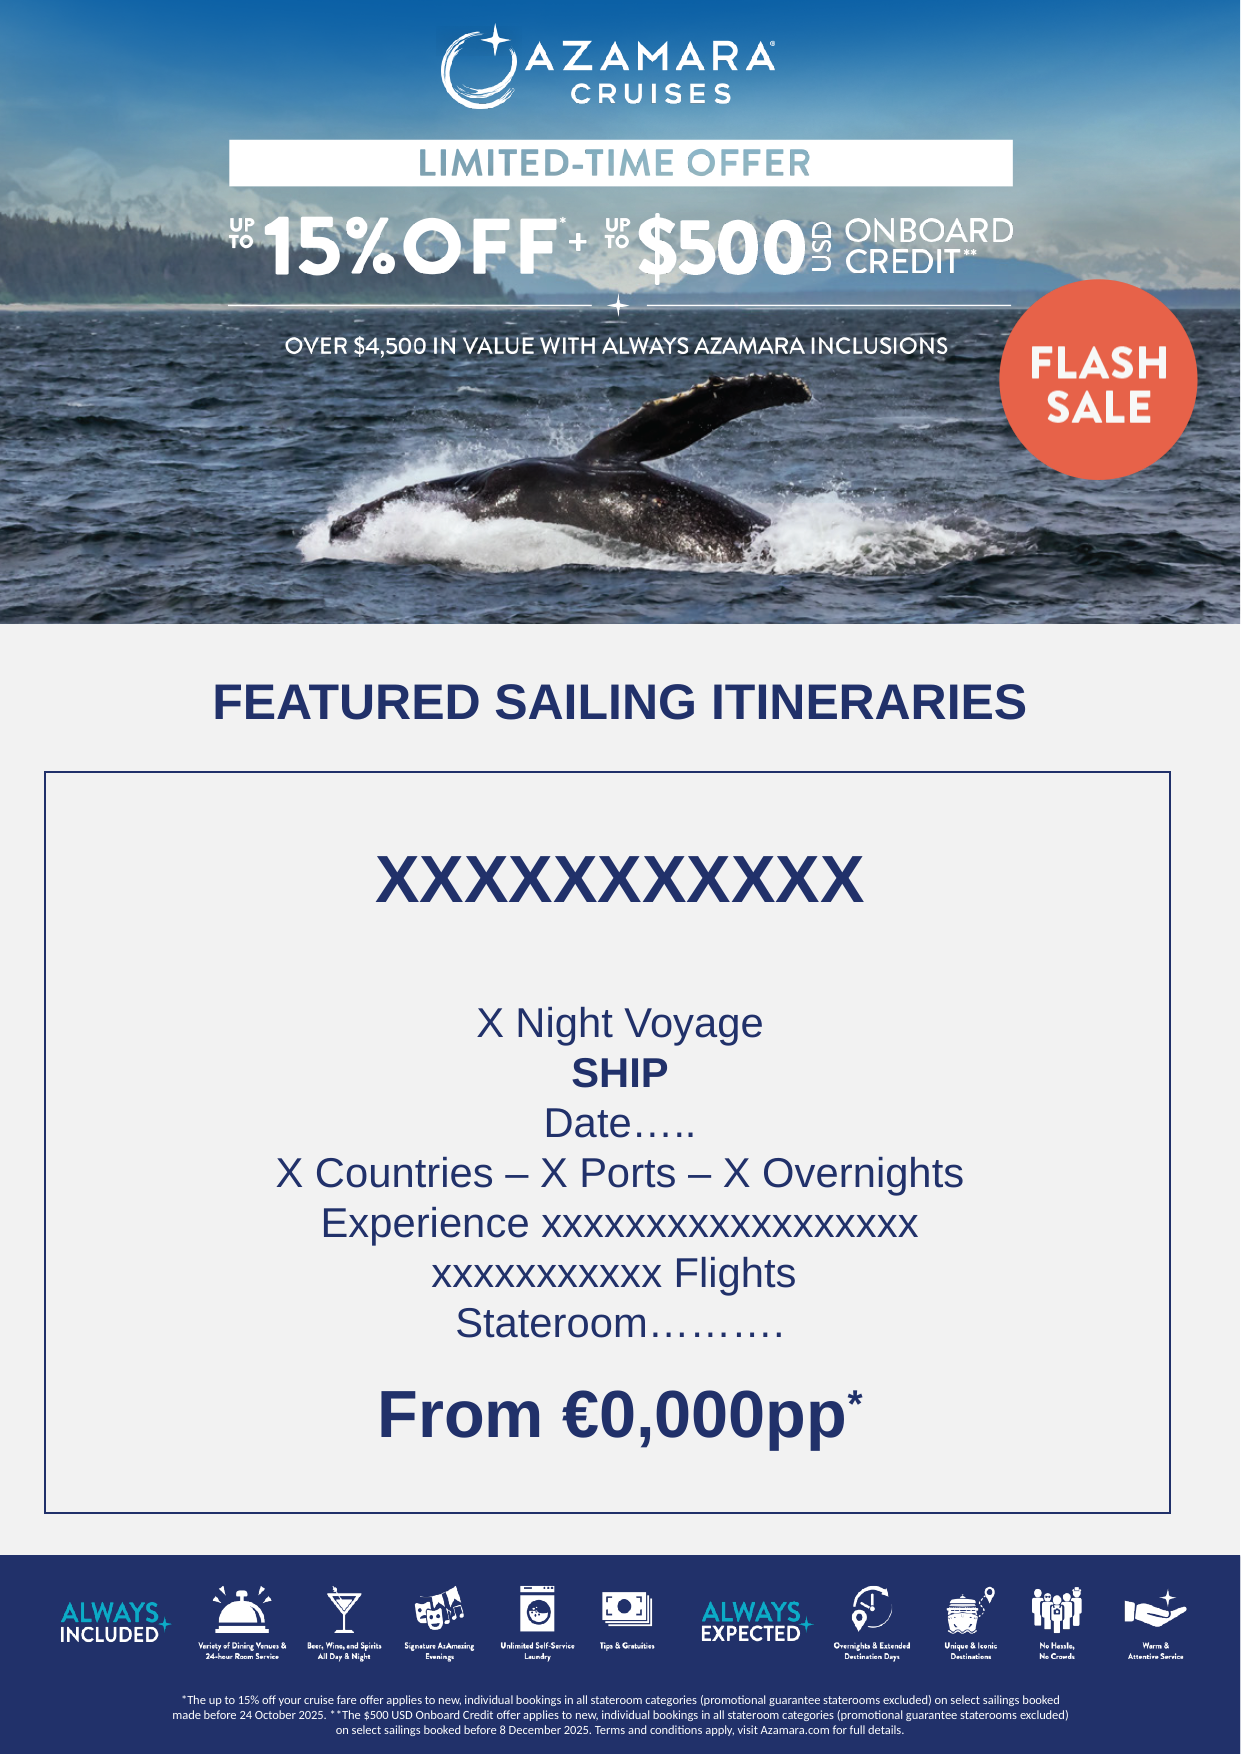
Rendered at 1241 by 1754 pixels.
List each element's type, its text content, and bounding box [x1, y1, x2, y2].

text_box [44, 771, 1171, 828]
picture [0, 0, 1241, 624]
text_box XXXXXXXXXXX X Night Voyage SHIP Date….. X Countries – X Ports – X Overnights Experience xxxxxxxxxxxxxxxxxx xxxxxxxxxxx Flights Stateroom………. From €0,000pp* [37, 828, 1203, 1458]
text_box *The up to 15% off your cruise fare offer applies to new, individual bookings in all stateroom categories (promotional guarantee staterooms excluded) on select sailings booked made before 24 October 2025. **The $500 USD Onboard Credit offer applies to new, individual bookings in all stateroom categories (promotional guarantee staterooms excluded) on select sailings booked before 8 December 2025. Terms and conditions apply, visit Azamara.com for full details. [150, 1684, 1090, 1745]
text_box [44, 1458, 1171, 1514]
text_box FEATURED SAILING ITINERARIES [0, 648, 1241, 750]
picture [59, 1585, 1187, 1662]
text_box [0, 1555, 1241, 1754]
